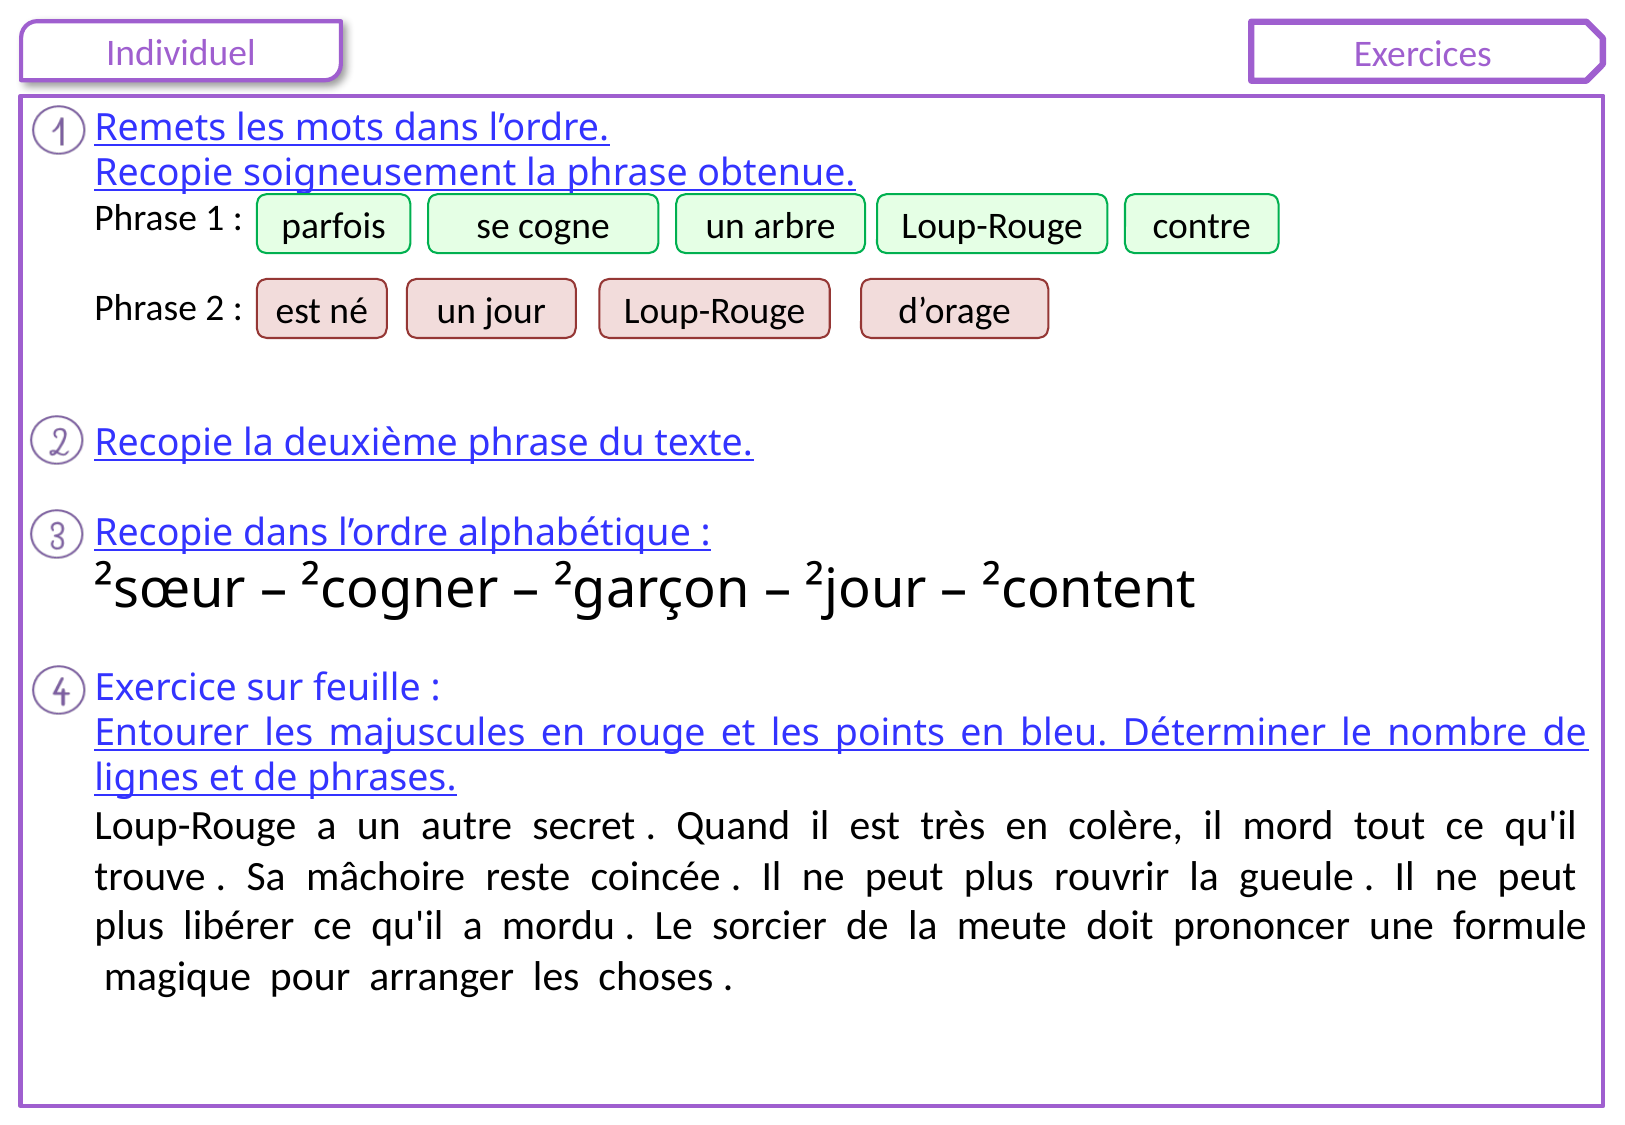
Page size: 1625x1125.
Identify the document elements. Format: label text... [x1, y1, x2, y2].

picture [20, 96, 105, 193]
text_box un arbre [673, 191, 868, 256]
list Remets les mots dans l’ordre. Recopie soigneusement la phrase obtenue. Phrase 1 : Phrase 2 : Recopie la deuxième phrase du texte. Recopie dans l’ordre alphabétique : ²sœur – ²cogner – ²garçon – ²jour – ²content Exercice sur feuille : Entourer les majuscules en rouge et les points en bleu. Déterminer le nombre de lignes et de phrases. Loup-Rouge a un autre secret . Quand il est très en colère, il mord tout ce qu'il trouve . Sa mâchoire reste coincée . Il ne peut plus rouvrir la gueule . Il ne peut plus libérer ce qu'il a mordu . Le sorcier de la meute doit prononcer une formule magique pour arranger les choses . [18, 94, 1605, 1108]
text_box contre [1122, 191, 1281, 256]
text_box est né [254, 276, 389, 341]
text_box d’orage [858, 276, 1051, 341]
text_box se cogne [425, 191, 661, 256]
picture [17, 406, 102, 598]
text_box parfois [254, 191, 413, 256]
text_box un jour [404, 276, 578, 341]
text_box Loup-Rouge [597, 276, 832, 341]
picture [19, 656, 104, 754]
text_box Loup-Rouge [874, 191, 1110, 256]
